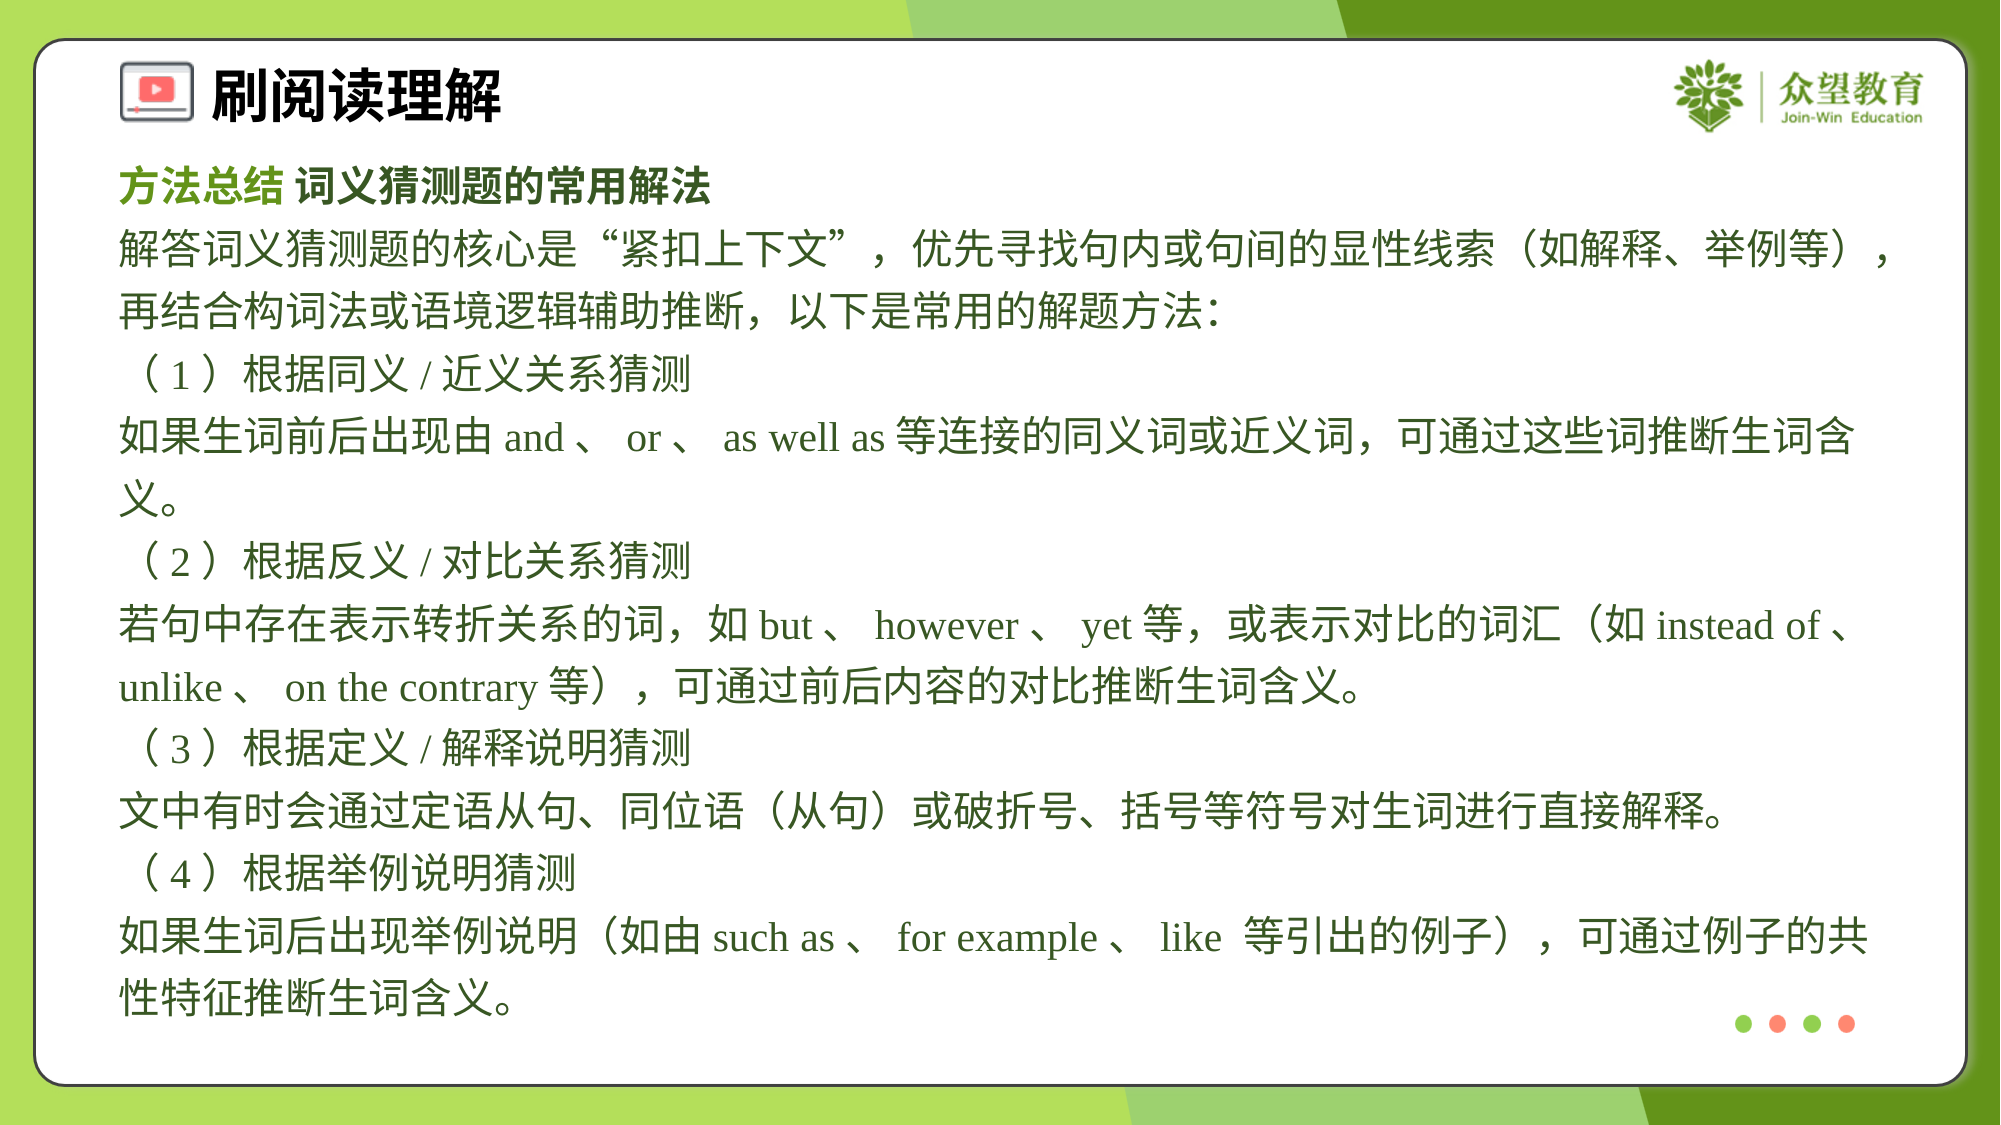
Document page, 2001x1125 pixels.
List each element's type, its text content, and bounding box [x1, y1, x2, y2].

picture [0, 0, 2000, 1125]
text_box 方法总结 词义猜测题的常用解法 解答词义猜测题的核心是“紧扣上下文”，优先寻找句内或句间的显性线索（如解释、举例等），再结合构词法或语境逻辑辅助推断，以下是常用的解题方法： （1）根据同义/近义关系猜测 如果生词前后出现由and、or、as well as等连接的同义词或近义词，可通过这些词推断生词含义。 （2）根据反义/对比关系猜测 若句中存在表示转折关系的词，如but、however、yet等，或表示对比的词汇（如instead of、unlike、on the contrary等），可通过前后内容的对比推断生词含义。 （3）根据定义/解释说明猜测 文中有时会通过定语从句、同位语（从句）或破折号、括号等符号对生词进行直接解释。 （4）根据举例说明猜测 如果生词后出现举例说明（如由such as、for example、like 等引出的例子），可通过例子的共性特征推断生词含义。 [118, 147, 1883, 956]
